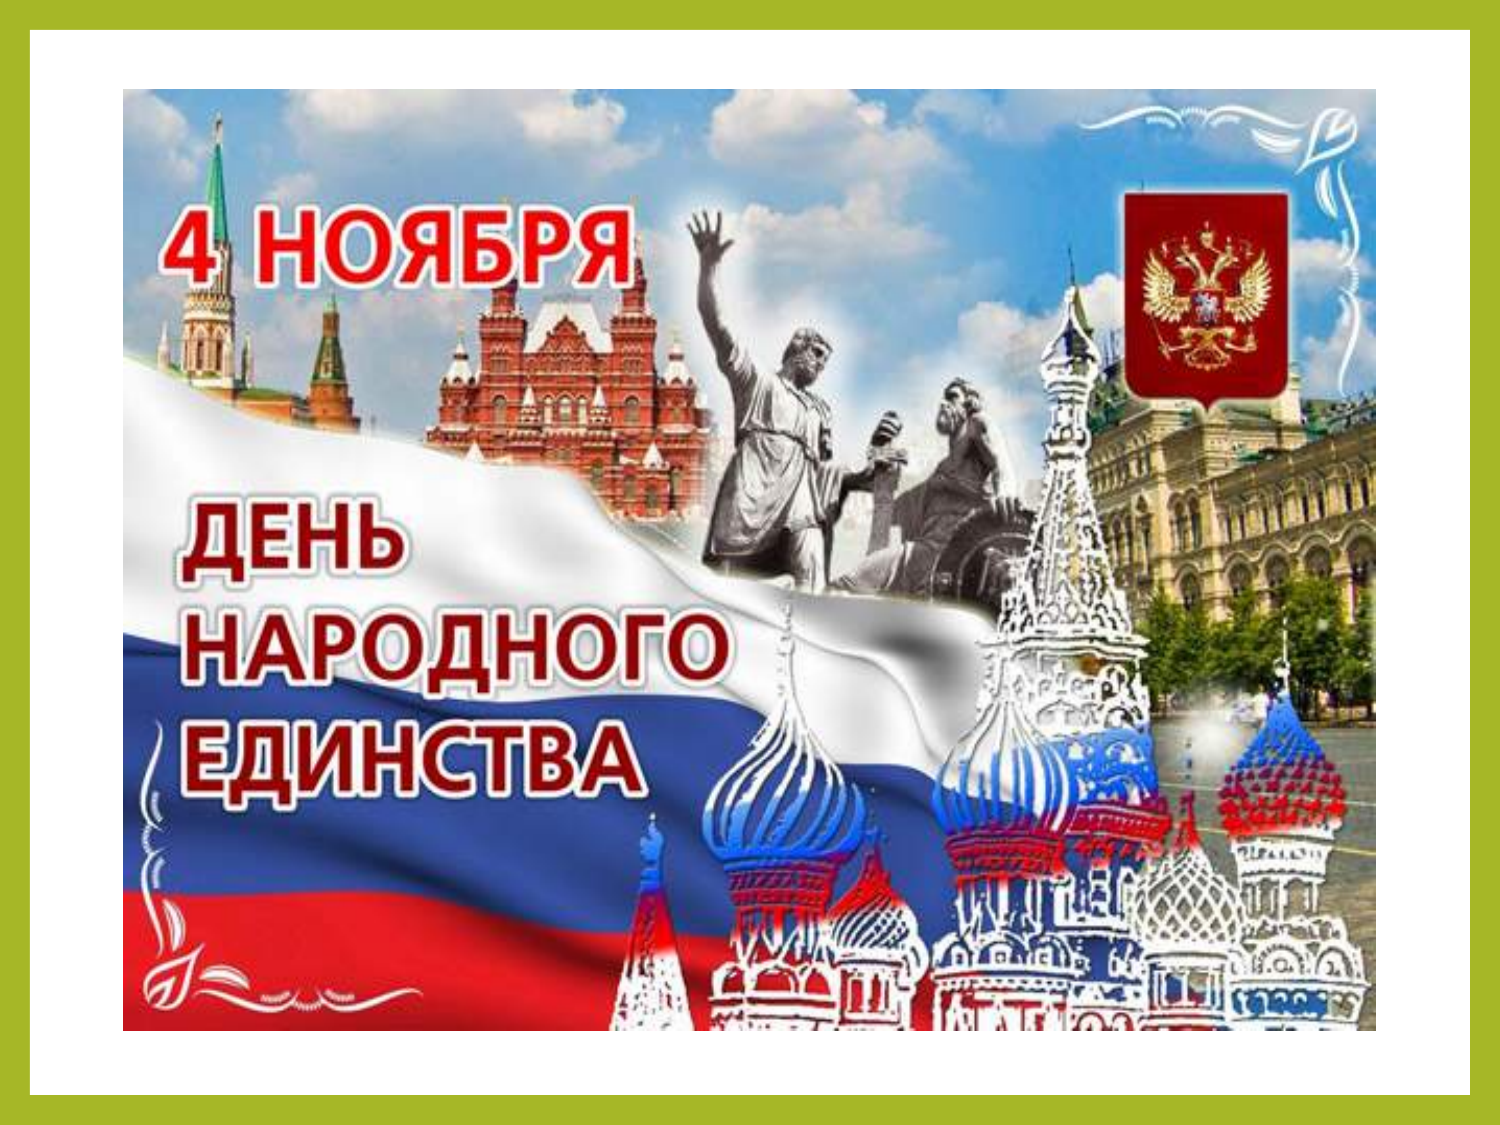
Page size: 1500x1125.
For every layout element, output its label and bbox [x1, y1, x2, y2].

picture [123, 89, 1377, 1031]
